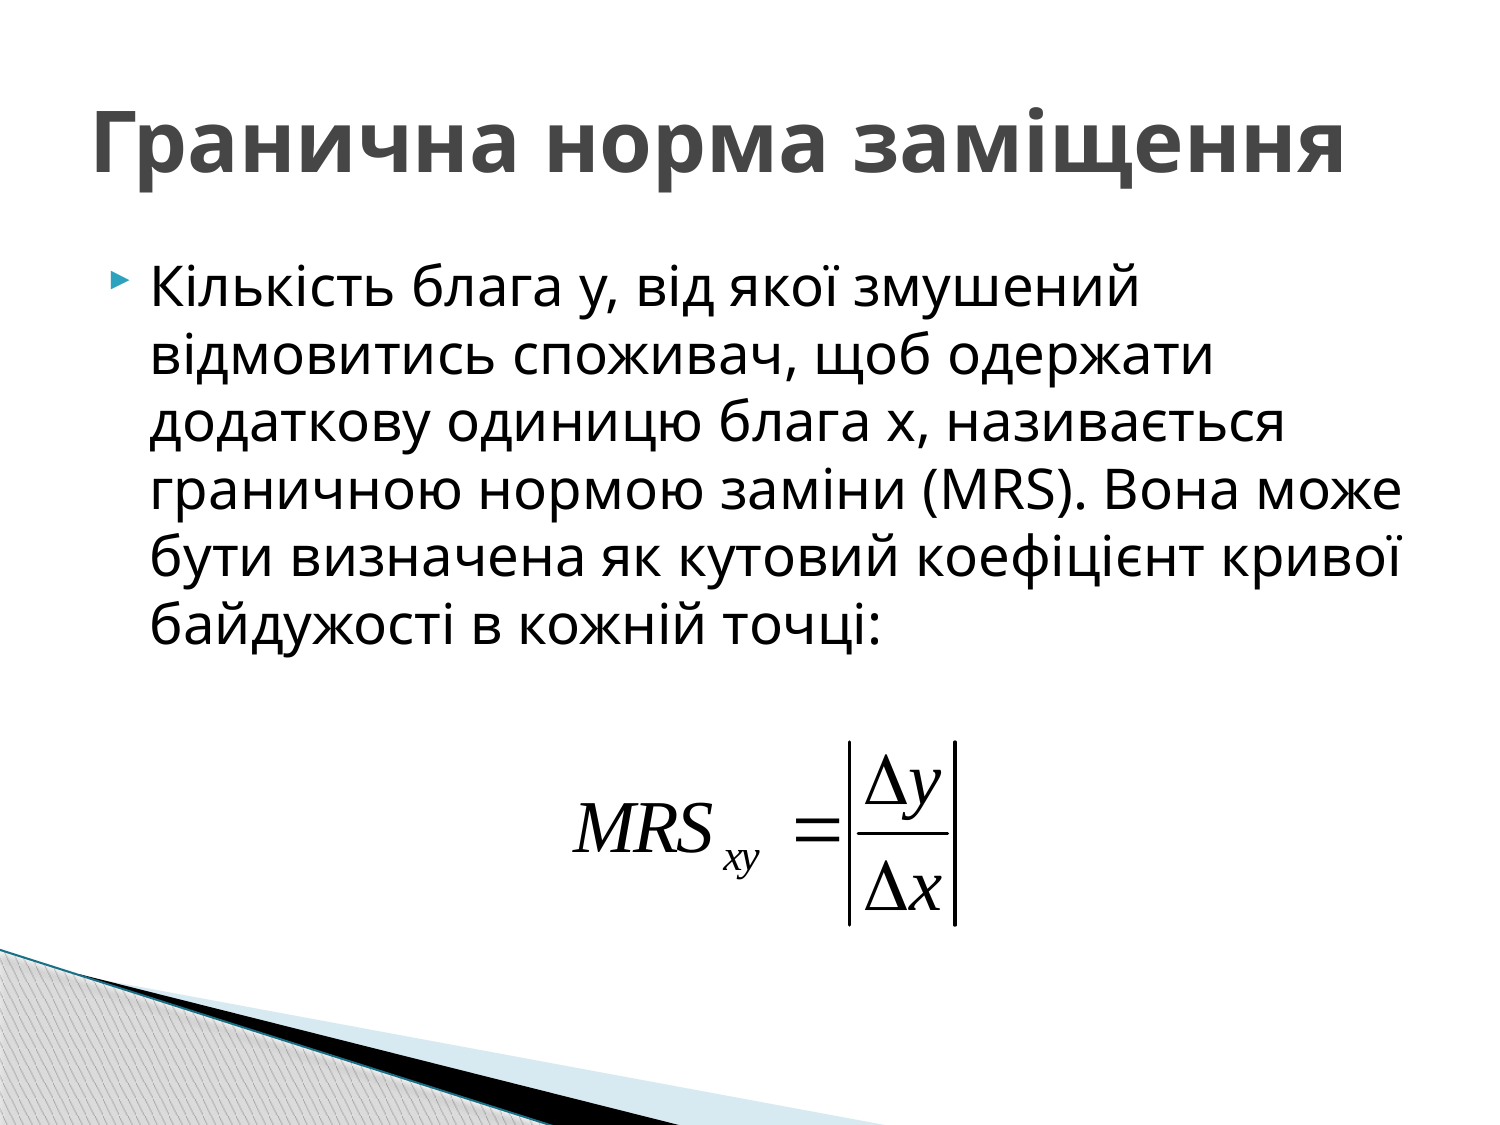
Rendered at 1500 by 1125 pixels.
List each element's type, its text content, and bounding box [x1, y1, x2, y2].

title Гранична норма заміщення [75, 45, 1425, 233]
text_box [560, 727, 972, 940]
list Кількість блага у, від якої змушений відмовитись споживач, щоб одержати додаткову одиницю блага х, називається граничною нормою заміни (MRS). Вона може бути визначена як кутовий коефіцієнт кривої байдужості в кожній точці: [75, 243, 1425, 986]
